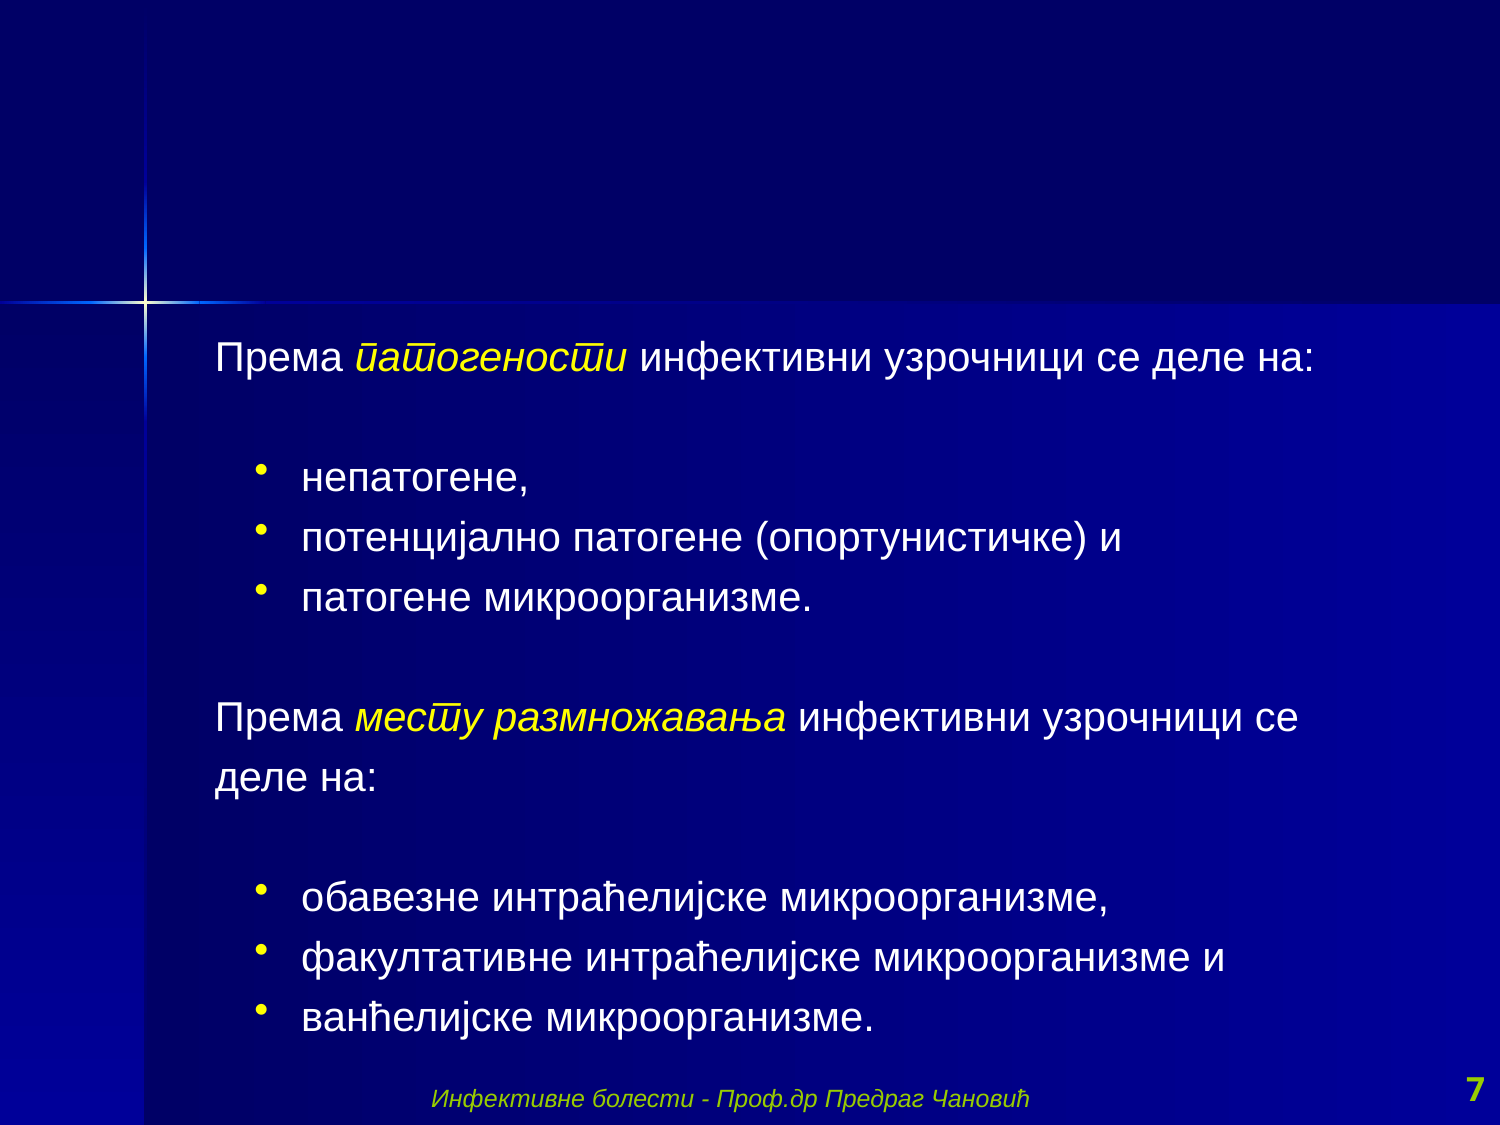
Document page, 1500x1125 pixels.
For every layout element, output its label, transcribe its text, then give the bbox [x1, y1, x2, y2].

footer Инфективне болести - Проф.др Предраг Чановић [412, 1074, 1051, 1125]
slide_number 7 [1354, 1059, 1500, 1125]
text_box Према патогености инфективни узрочници се деле на: непатогене, потенцијално патогене (опортунистичке) и патогене микроорганизме. Према месту размножавања инфективни узрочници се деле на: обавезне интраћелијске микроорганизме, факултативне интраћелијске микроорганизме и ванћелијске микроорганизме. [200, 312, 1375, 1048]
